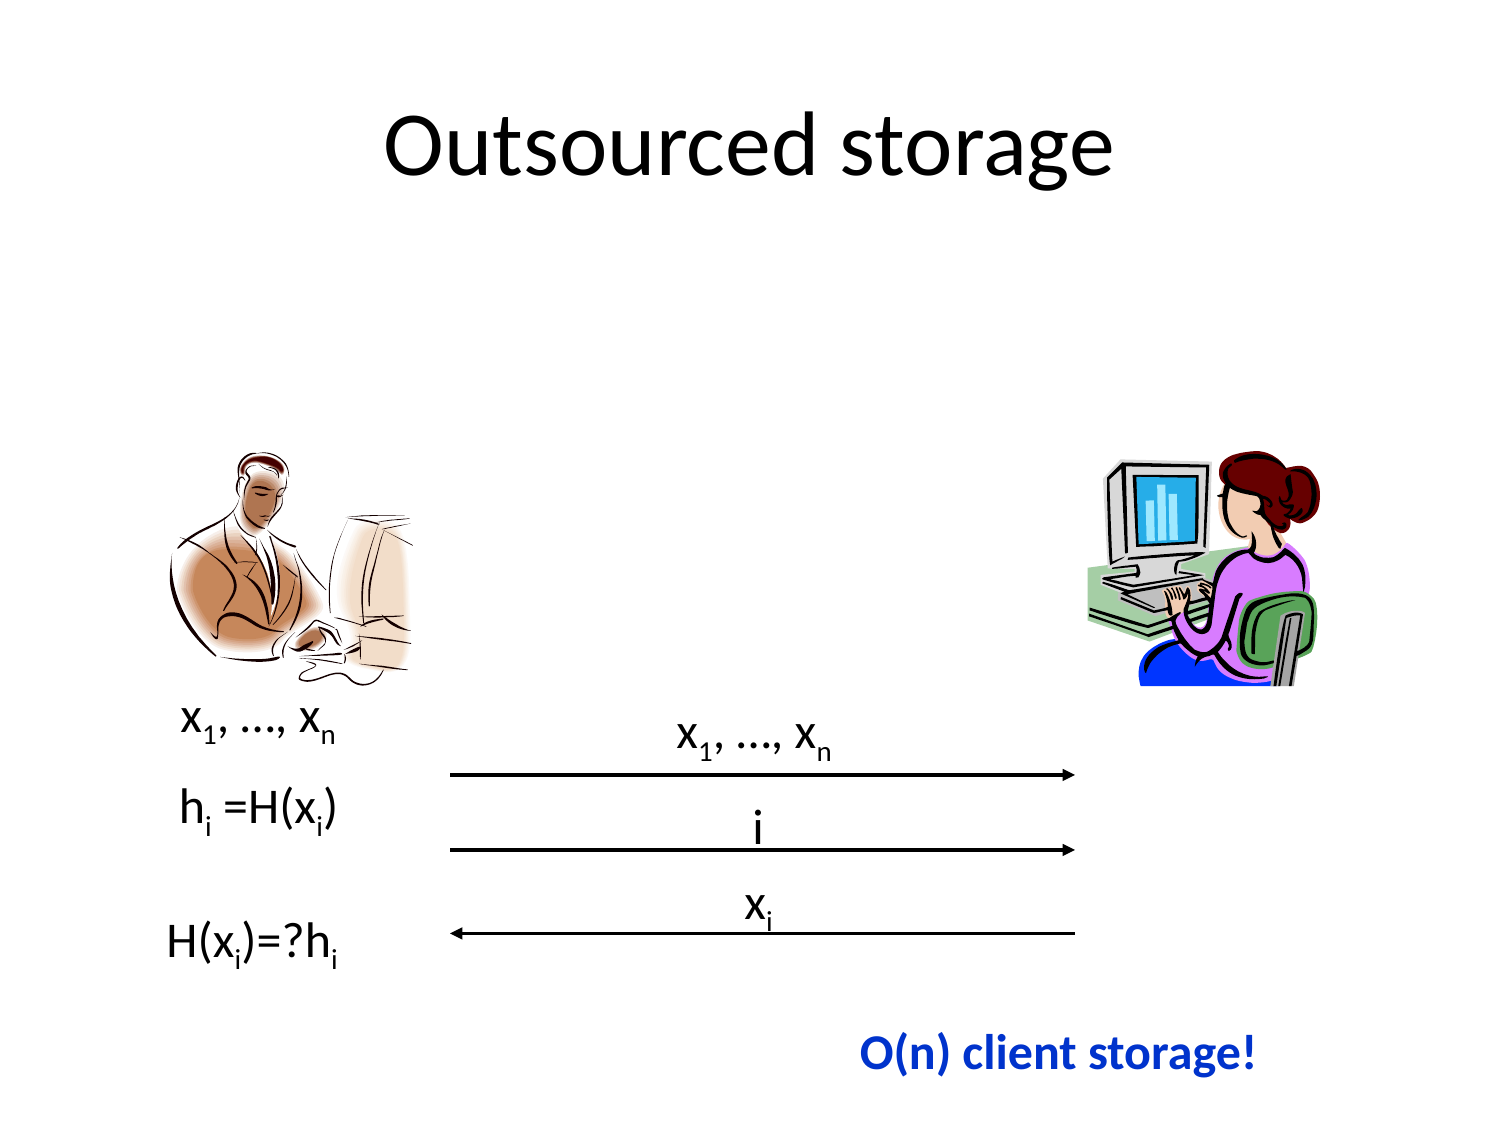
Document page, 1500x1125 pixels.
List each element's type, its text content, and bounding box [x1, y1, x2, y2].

text_box x1, …, xn [165, 696, 351, 758]
text_box xi [729, 861, 788, 932]
text_box O(n) client storage! [845, 1011, 1273, 1087]
text_box i [737, 786, 779, 849]
picture [1087, 450, 1321, 689]
text_box x1, …, xn [661, 691, 847, 773]
text_box H(xi)=?hi [151, 899, 353, 983]
text_box hi =H(xi) [164, 766, 354, 850]
title Outsourced storage [75, 45, 1425, 233]
picture [162, 450, 414, 689]
